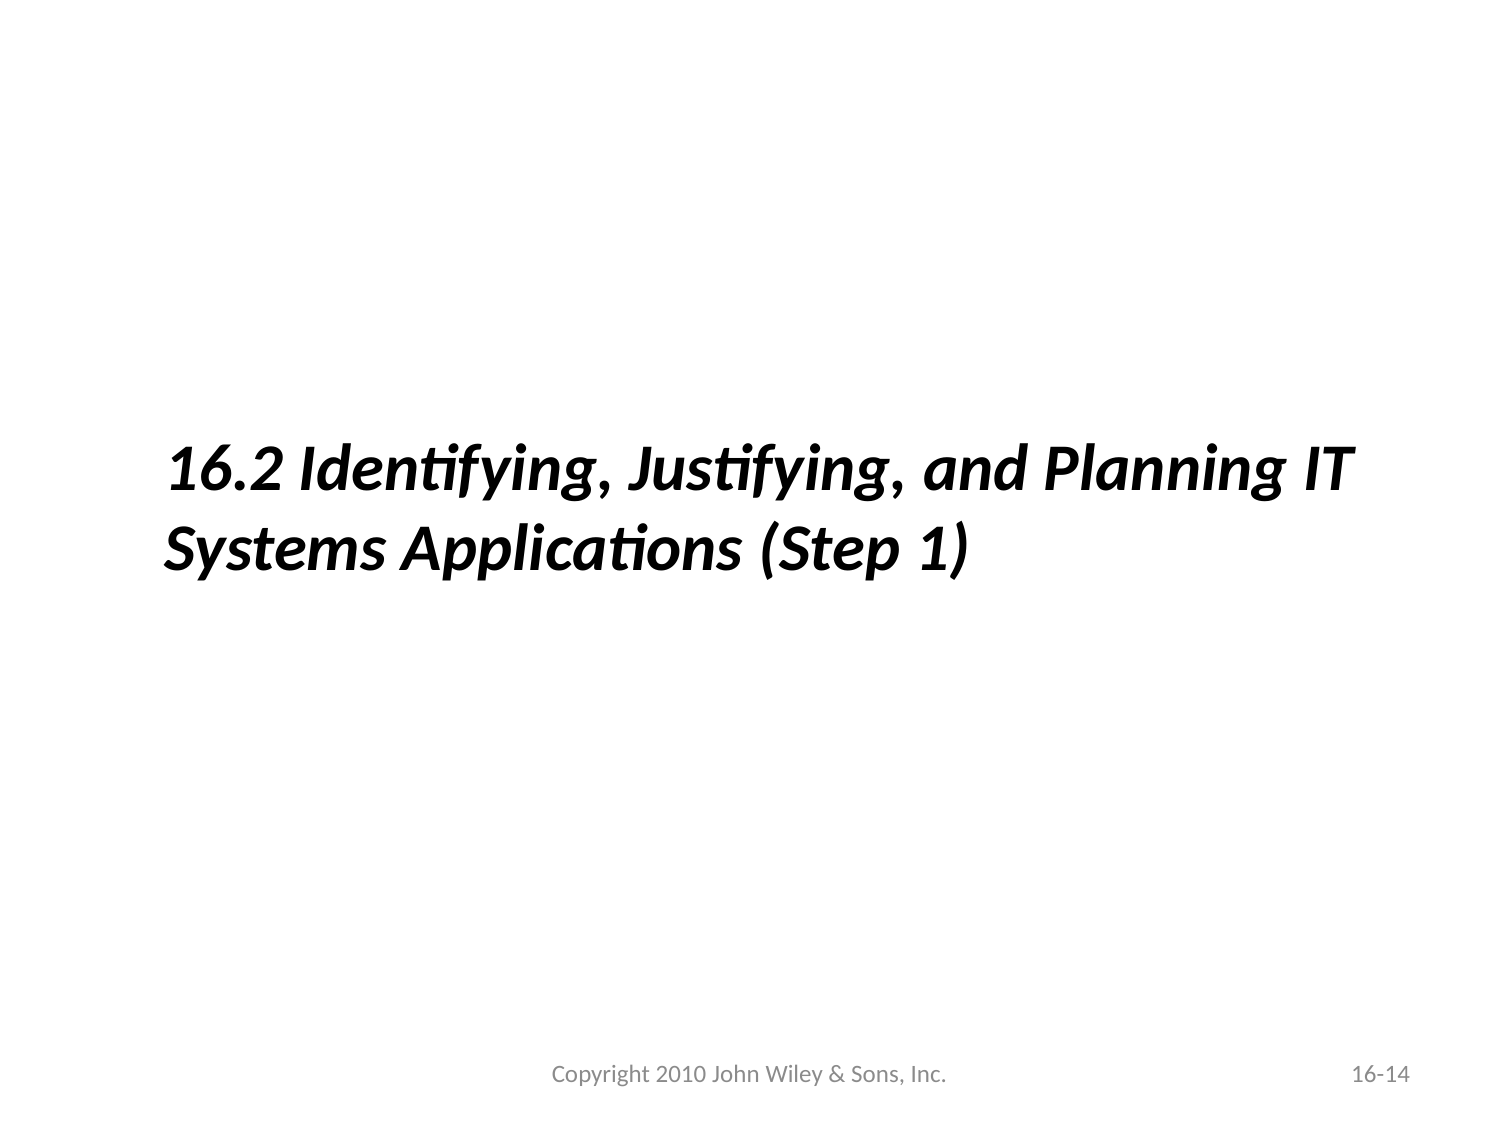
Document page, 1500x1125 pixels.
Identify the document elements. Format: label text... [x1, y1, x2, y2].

footer Copyright 2010 John Wiley & Sons, Inc. [512, 1042, 988, 1103]
slide_number 16-14 [1074, 1042, 1425, 1103]
text_box 16.2 Identifying, Justifying, and Planning IT Systems Applications (Step 1) [150, 416, 1400, 592]
